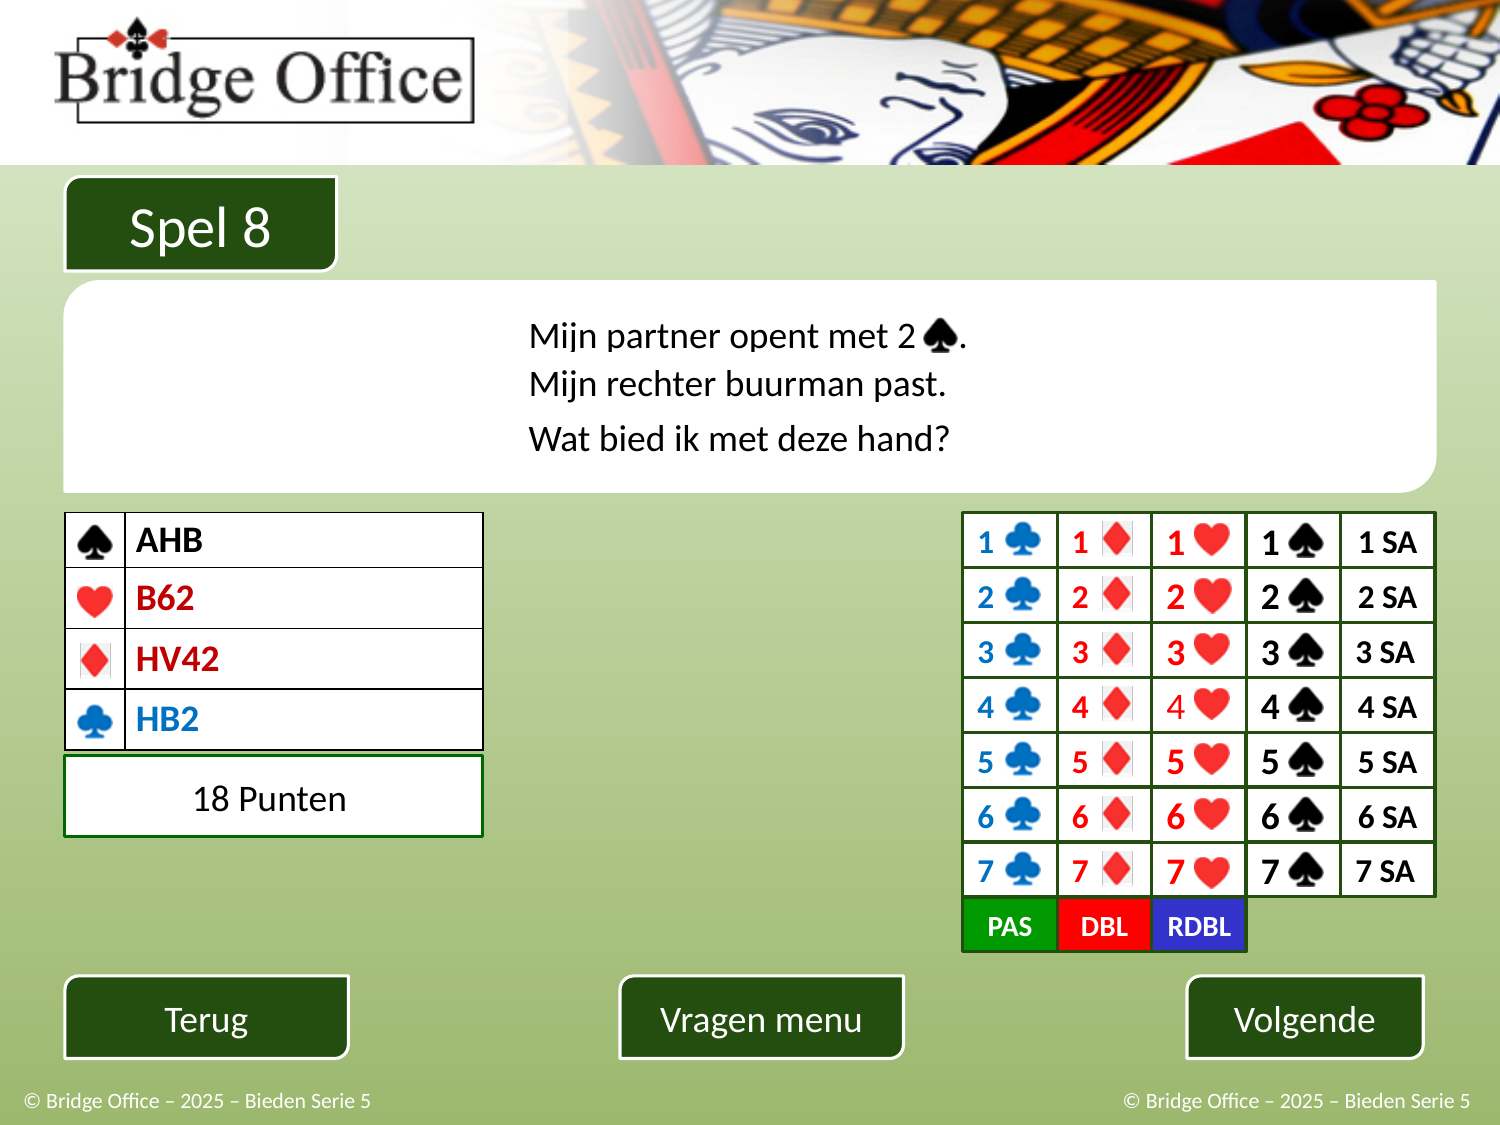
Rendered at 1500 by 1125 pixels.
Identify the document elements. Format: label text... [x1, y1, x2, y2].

picture [1288, 576, 1324, 613]
picture [922, 317, 959, 353]
text_box 3 SA [1339, 621, 1437, 676]
text_box Mijn rechter buurman past. [513, 352, 987, 406]
text_box 2 [1056, 569, 1153, 621]
picture [1288, 686, 1324, 723]
text_box 4 [1150, 676, 1245, 734]
text_box 1 [1245, 511, 1342, 569]
text_box 2 [961, 569, 1056, 621]
text_box 6 SA [1339, 786, 1437, 844]
text_box 5 [1248, 734, 1339, 786]
picture [1099, 796, 1135, 833]
text_box 3 [1056, 621, 1150, 676]
text_box 1 [1059, 511, 1153, 569]
text_box 18 Punten [63, 754, 484, 838]
picture [1194, 633, 1230, 666]
text_box 5 [961, 734, 1059, 786]
text_box PAS [961, 896, 1059, 953]
text_box 4 SA [1339, 676, 1437, 734]
text_box 6 [1245, 786, 1339, 841]
picture [1004, 796, 1041, 833]
text_box 2 SA [1339, 569, 1437, 621]
text_box Vragen menu [618, 974, 906, 1061]
text_box 2 [1245, 569, 1339, 621]
picture [1004, 521, 1041, 558]
picture [1288, 741, 1324, 778]
table_cell HV42 [126, 629, 482, 688]
text_box 5 [1059, 734, 1153, 786]
text_box 7 [1056, 841, 1150, 898]
picture [1288, 796, 1324, 832]
text_box 4 [1059, 676, 1150, 734]
picture [1004, 851, 1041, 887]
text_box © Bridge Office – 2025 – Bieden Serie 5 [8, 1079, 393, 1121]
table_header [66, 513, 124, 567]
text_box 5 SA [1339, 734, 1437, 786]
text_box 4 [1245, 676, 1339, 734]
picture [1004, 576, 1041, 613]
text_box Mijn partner opent met 2 . [513, 303, 1022, 364]
text_box 1 [1153, 511, 1245, 569]
text_box 4 [961, 676, 1059, 734]
picture [1193, 857, 1230, 890]
text_box Spel 8 [63, 179, 339, 273]
picture [1193, 798, 1230, 830]
text_box 3 [961, 621, 1056, 676]
picture [77, 703, 114, 740]
picture [77, 643, 114, 679]
text_box DBL [1059, 898, 1153, 953]
text_box 6 [1150, 786, 1245, 841]
picture [1099, 631, 1135, 668]
picture [1193, 688, 1230, 721]
picture [77, 524, 114, 561]
text_box 2 [1153, 569, 1245, 621]
table_cell B62 [126, 568, 482, 628]
text_box 1 [961, 511, 1059, 569]
text_box Wat bied ik met deze hand? [513, 406, 987, 467]
text_box 7 [961, 841, 1056, 896]
picture [1099, 521, 1135, 558]
text_box Volgende [1185, 974, 1425, 1061]
picture [1004, 741, 1041, 778]
picture [1193, 743, 1230, 776]
text_box [63, 280, 1437, 493]
picture [1099, 576, 1135, 613]
picture [1193, 578, 1232, 614]
text_box © Bridge Office – 2025 – Bieden Serie 5 [1107, 1079, 1500, 1121]
picture [1099, 851, 1135, 887]
picture [1193, 523, 1230, 556]
picture [1099, 741, 1135, 778]
picture [1004, 631, 1041, 668]
table_cell [66, 629, 124, 688]
text_box 6 [961, 786, 1056, 841]
table_cell HB2 [126, 690, 482, 749]
text_box RDBL [1153, 898, 1248, 953]
picture [77, 585, 114, 618]
table_cell [66, 568, 124, 628]
table_header AHB [126, 513, 482, 567]
text_box Terug [63, 974, 350, 1061]
picture [1288, 851, 1324, 887]
picture [1099, 686, 1135, 723]
text_box 7 [1245, 841, 1339, 898]
text_box 1 SA [1342, 511, 1437, 569]
text_box 6 [1056, 786, 1150, 841]
text_box 3 [1245, 621, 1339, 676]
picture [1288, 631, 1324, 668]
text_box 3 [1150, 621, 1245, 676]
picture [1004, 686, 1041, 723]
text_box 7 [1150, 841, 1245, 898]
picture [1288, 521, 1325, 558]
text_box 5 [1153, 734, 1248, 786]
table_cell [66, 690, 124, 749]
text_box 7 SA [1339, 844, 1437, 898]
picture [0, 0, 1500, 166]
